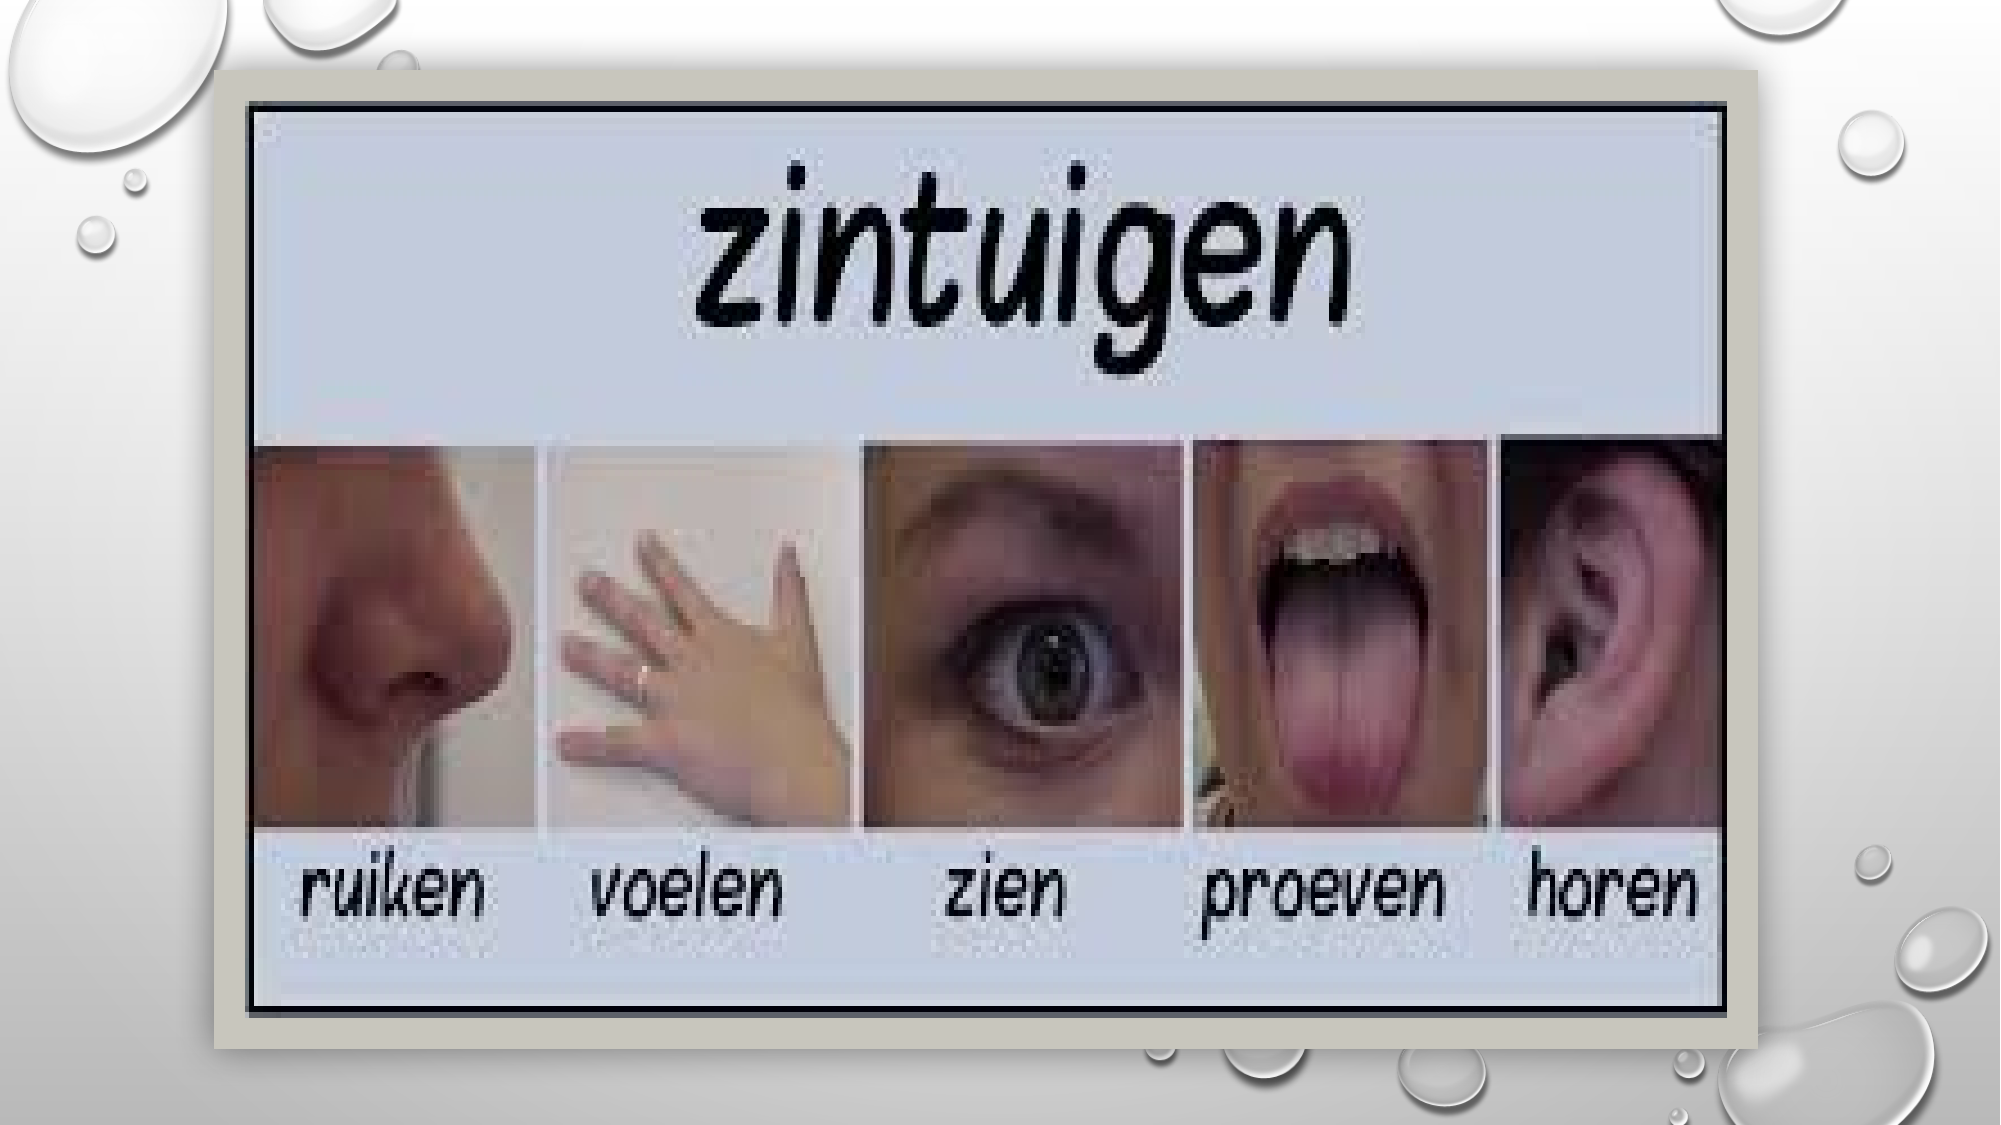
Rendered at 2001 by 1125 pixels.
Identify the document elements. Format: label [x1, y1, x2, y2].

picture [0, 0, 2000, 1125]
list [245, 101, 1727, 1018]
